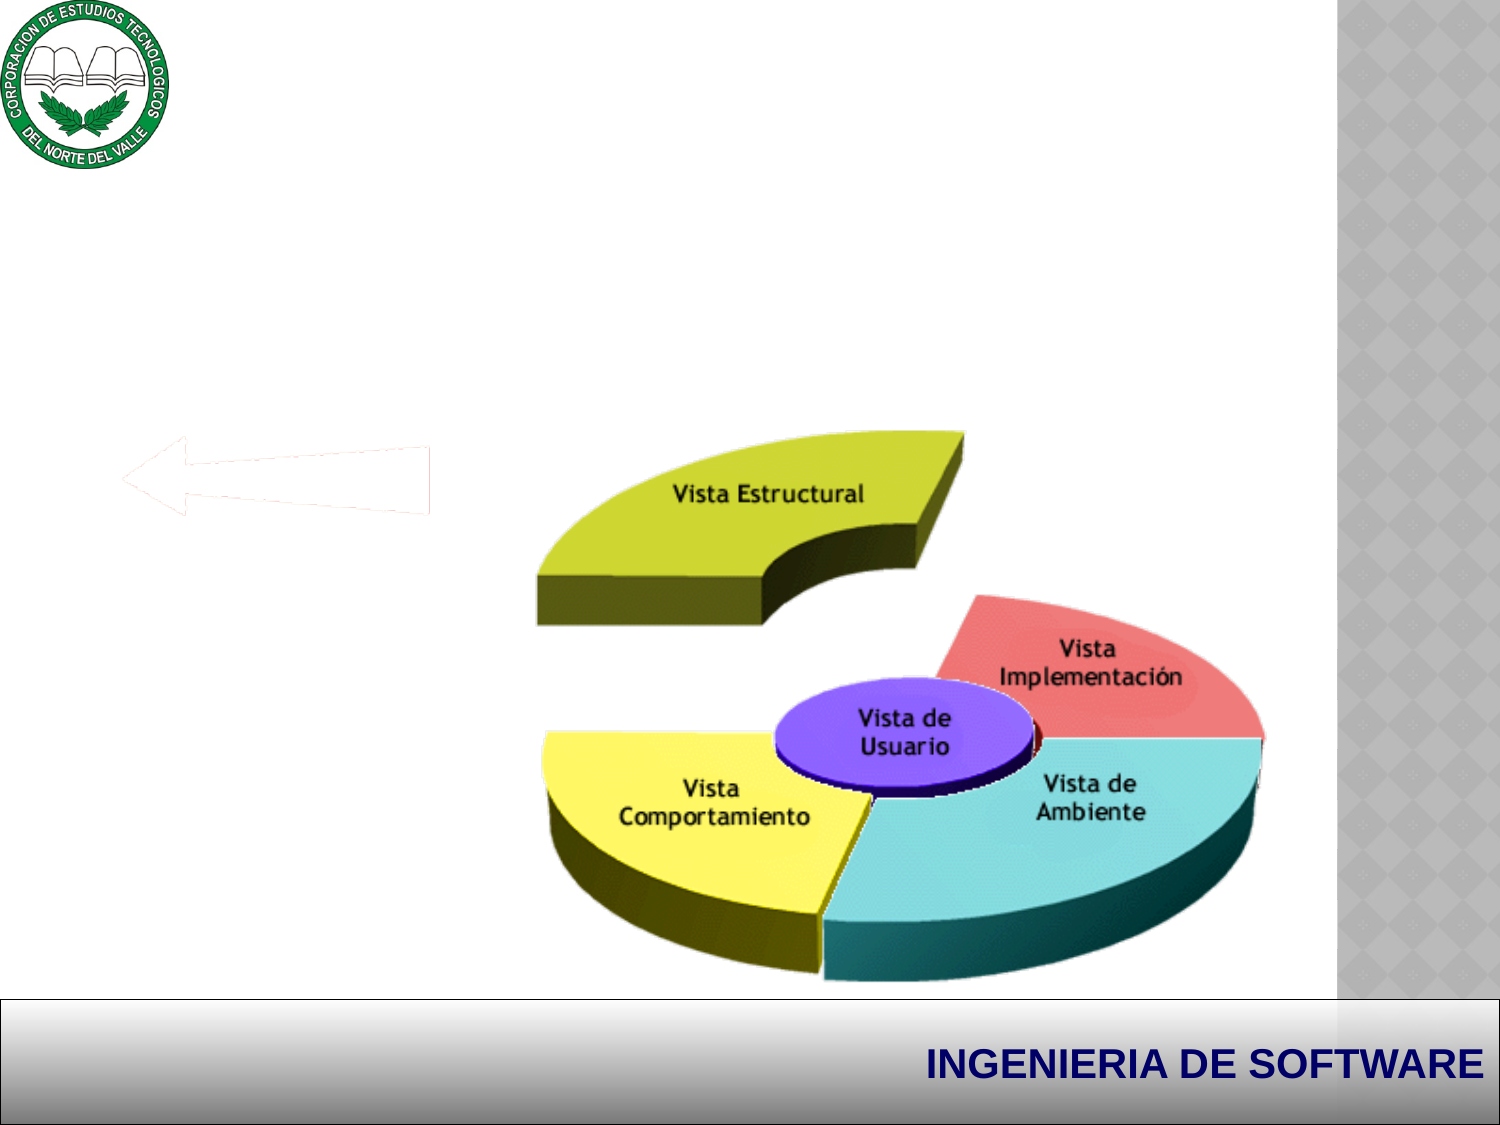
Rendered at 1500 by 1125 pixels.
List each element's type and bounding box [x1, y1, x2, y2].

picture [116, 432, 436, 525]
picture [0, 0, 169, 169]
picture [504, 382, 1281, 989]
